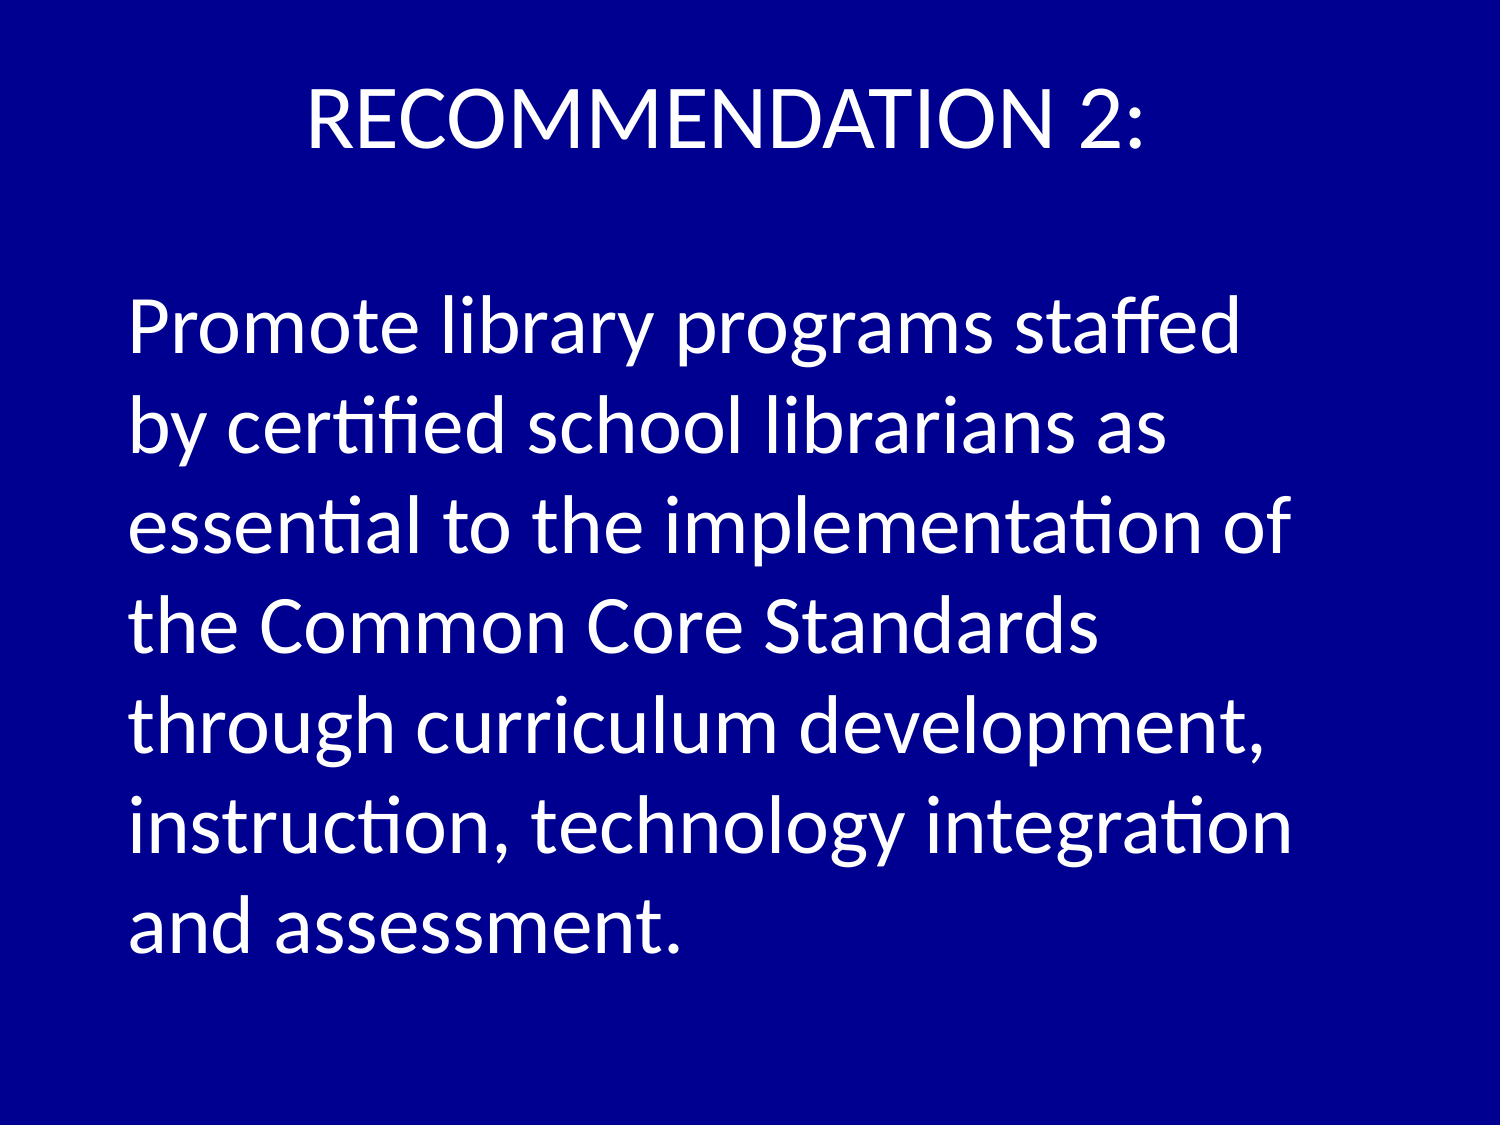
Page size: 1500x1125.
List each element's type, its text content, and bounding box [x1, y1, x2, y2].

text_box Promote library programs staffed by certified school librarians as essential to the implementation of the Common Core Standards through curriculum development, instruction, technology integration and assessment. [112, 262, 1350, 978]
text_box RECOMMENDATION 2: [62, 50, 1413, 238]
